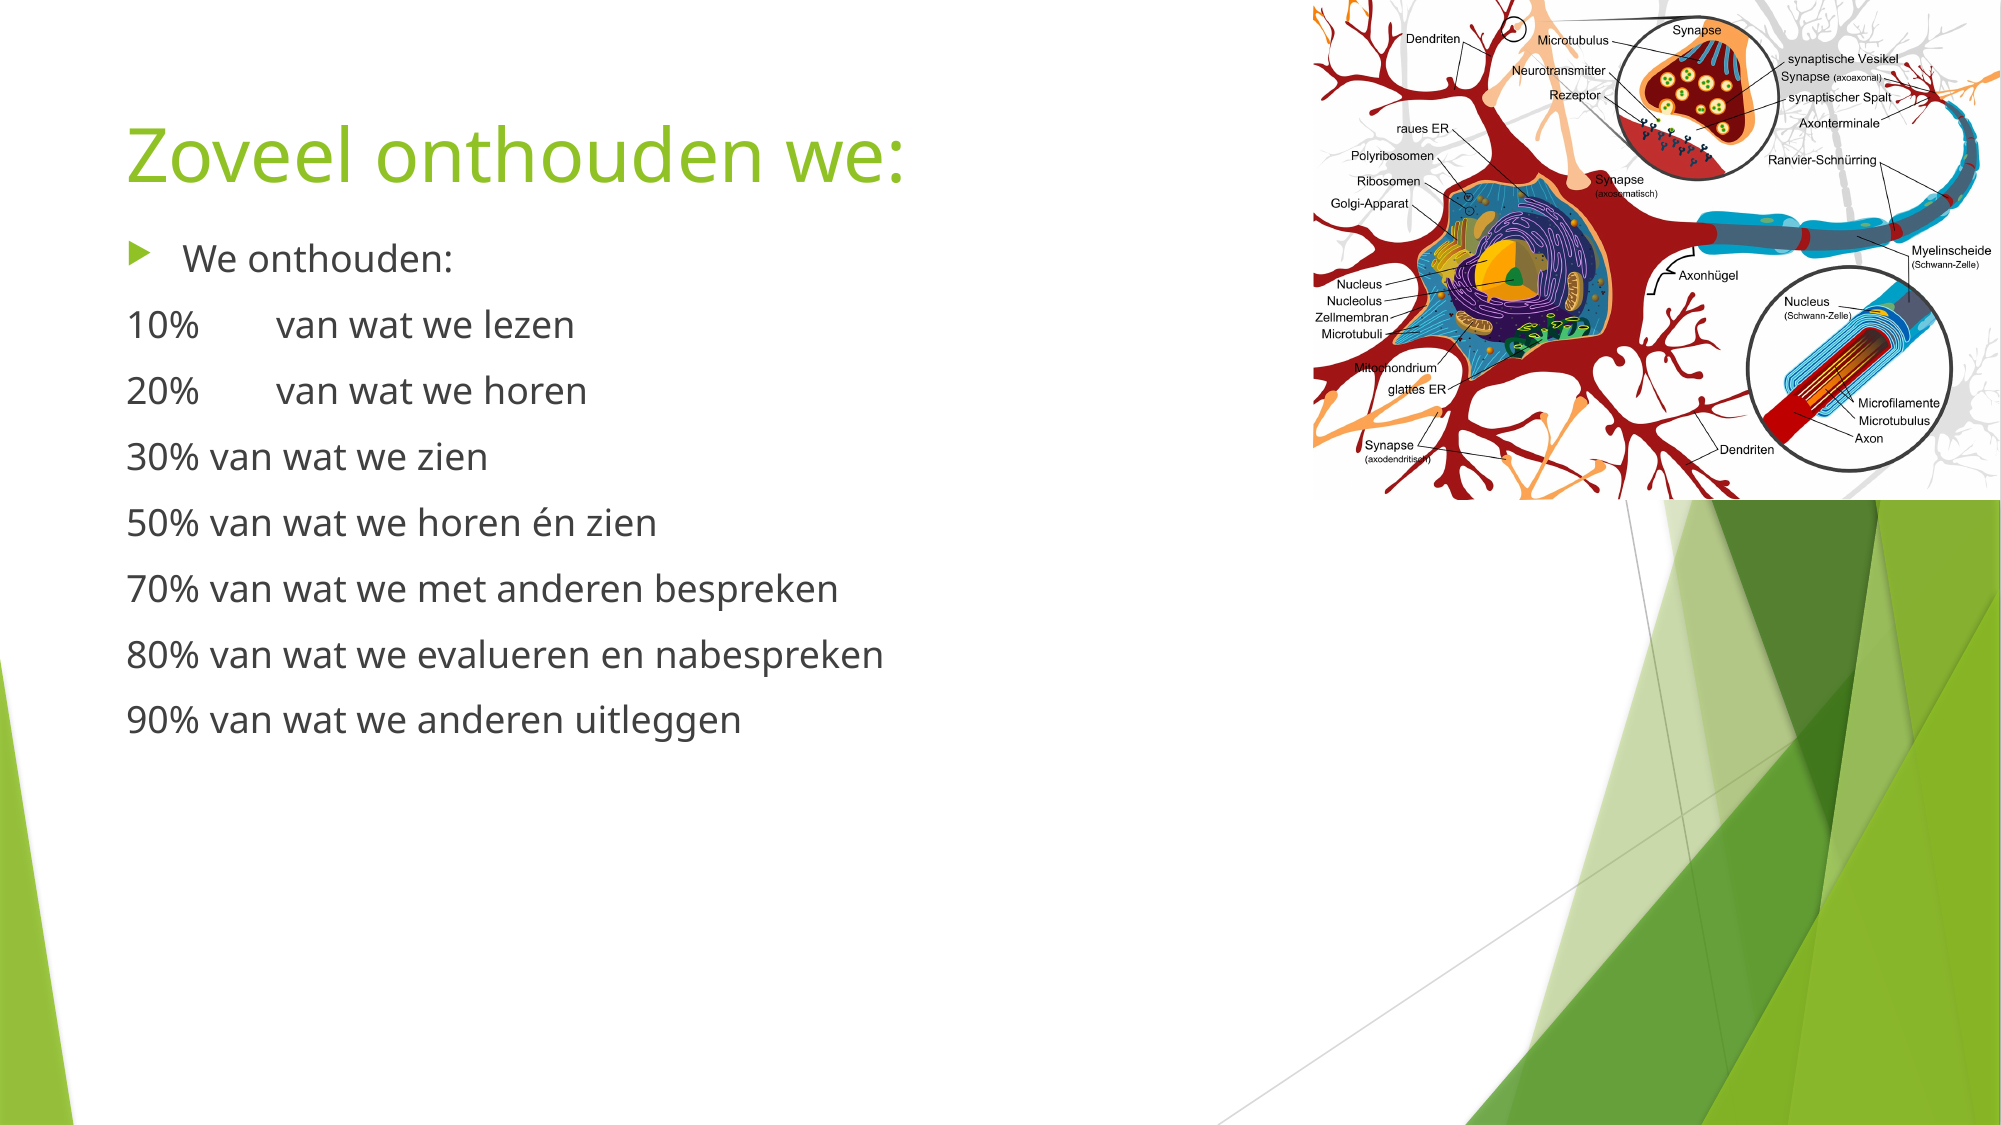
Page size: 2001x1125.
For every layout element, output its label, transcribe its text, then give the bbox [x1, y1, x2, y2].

list We onthouden: 10% van wat we lezen 20% van wat we horen 30% van wat we zien 50% van wat we horen én zien 70% van wat we met anderen bespreken 80% van wat we evalueren en nabespreken 90% van wat we anderen uitleggen [111, 228, 1522, 865]
title Zoveel onthouden we: [111, 99, 1307, 228]
picture [1312, 0, 2000, 500]
